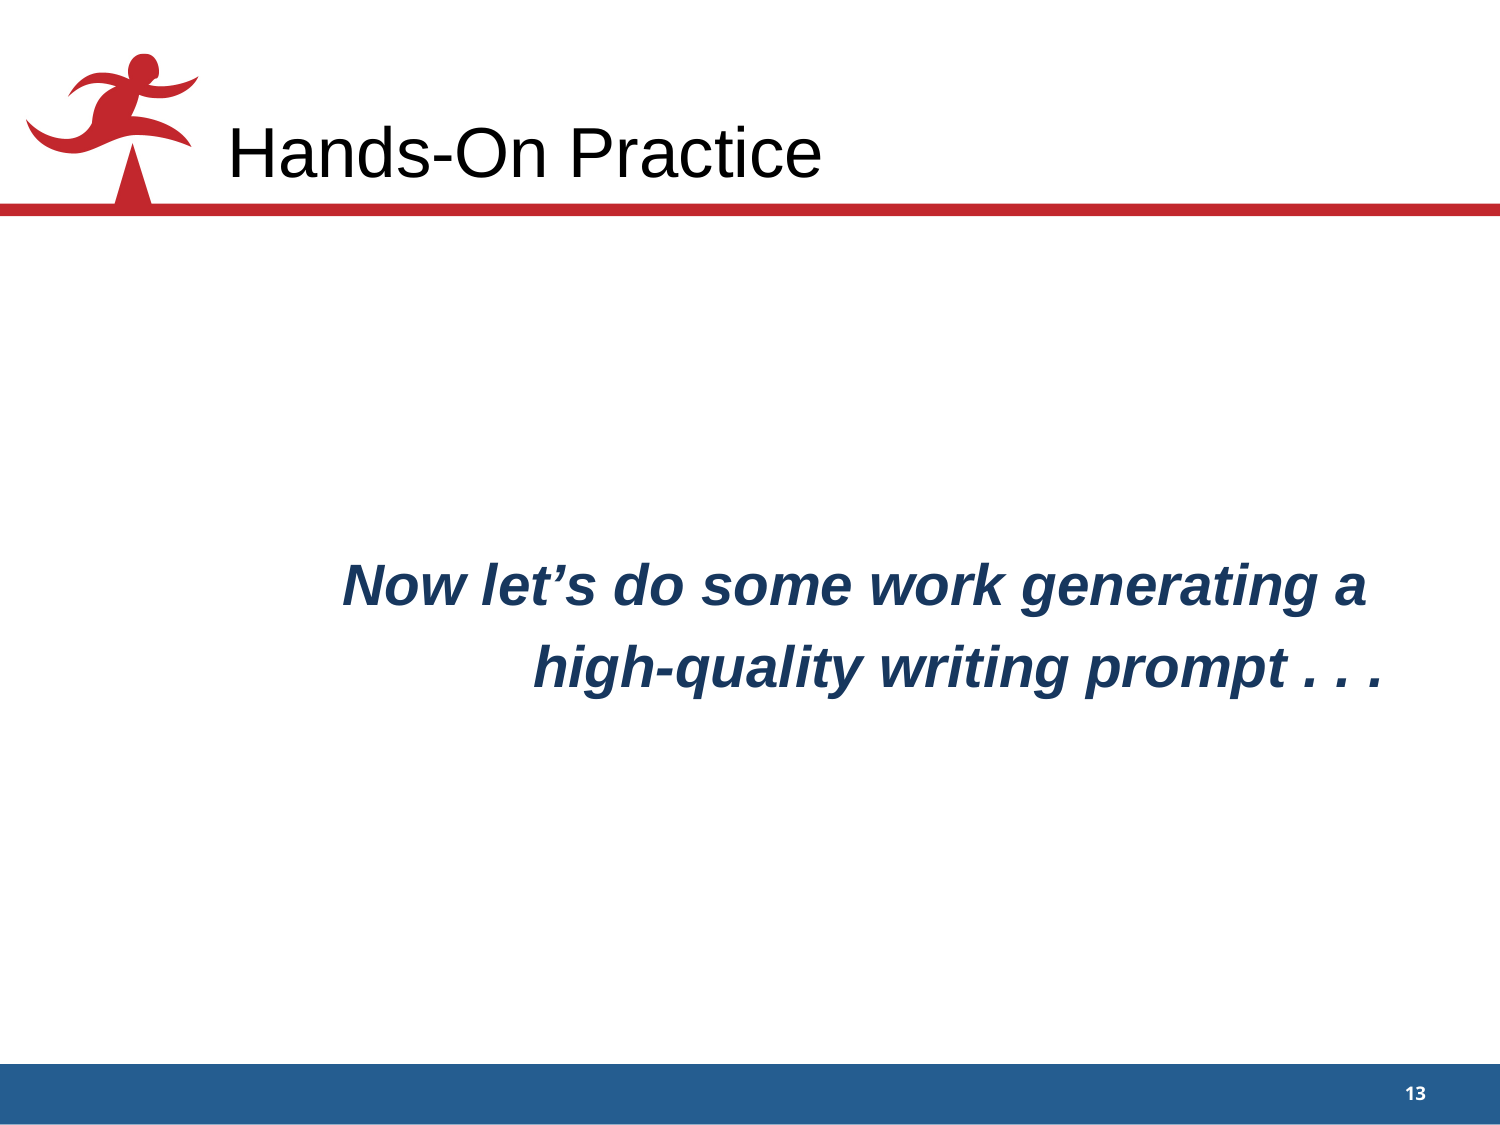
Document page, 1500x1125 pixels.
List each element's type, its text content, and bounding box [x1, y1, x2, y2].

picture [0, 0, 1500, 1125]
title Hands-On Practice [212, 50, 1375, 200]
list Now let’s do some work generating a high-quality writing prompt . . . [99, 299, 1400, 949]
